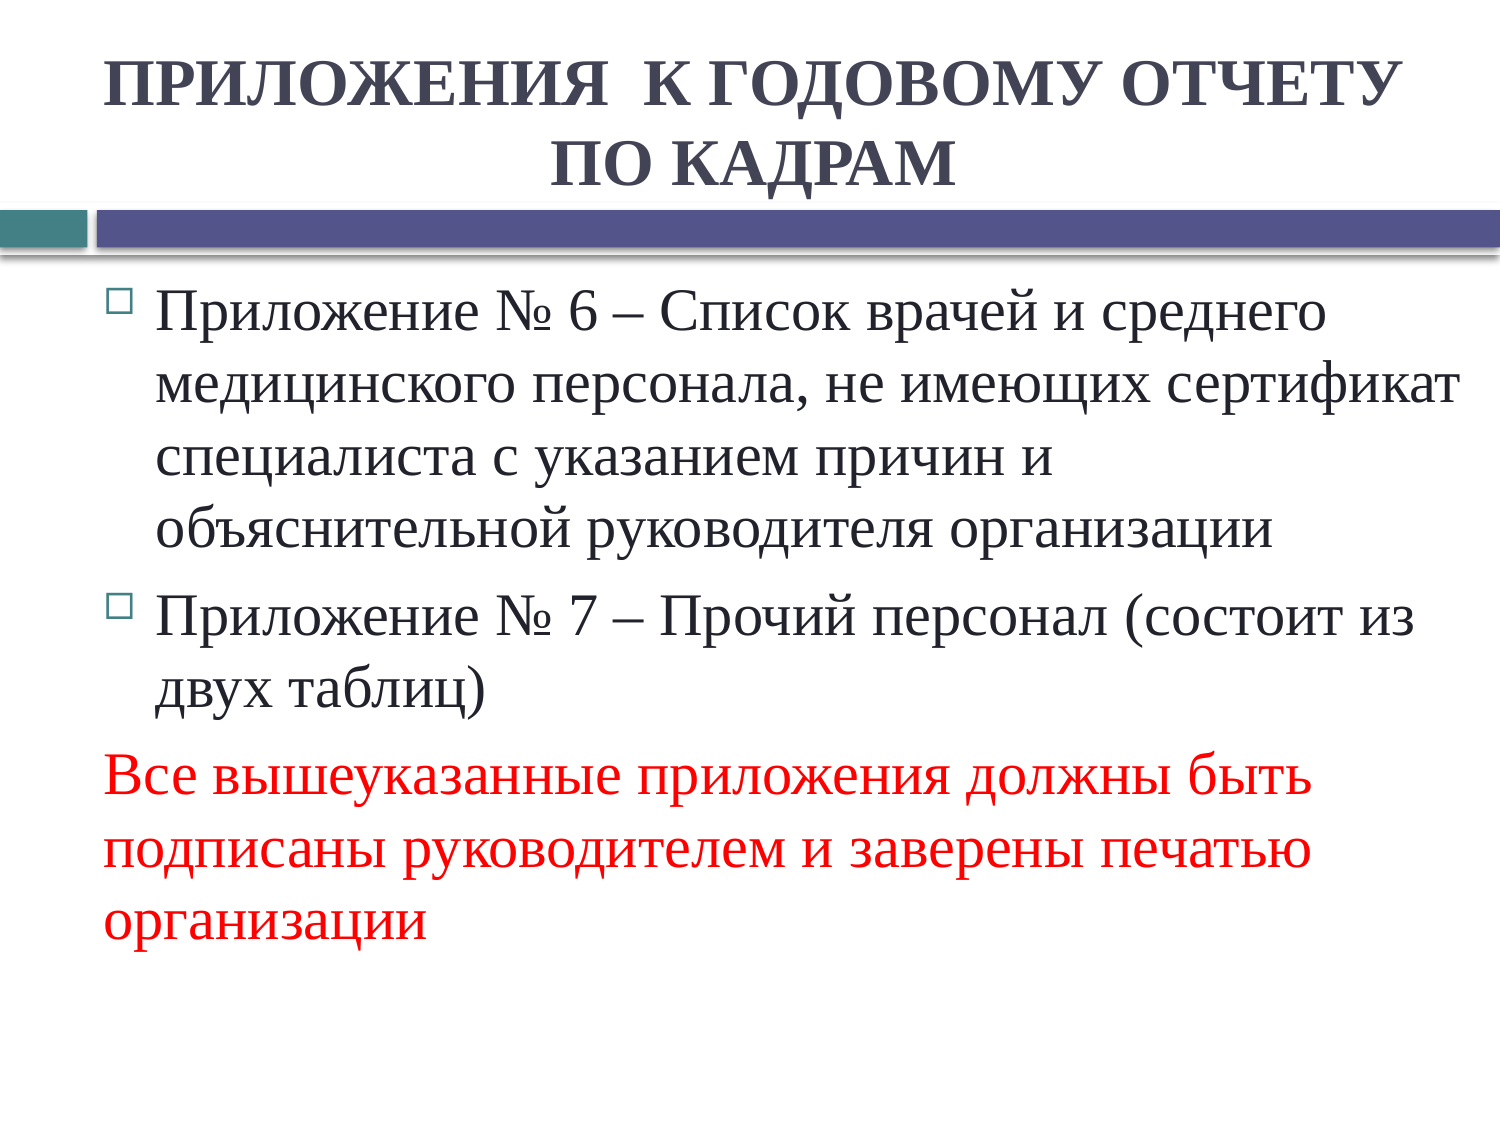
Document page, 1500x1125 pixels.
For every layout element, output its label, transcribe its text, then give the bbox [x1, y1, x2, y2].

list Приложение № 6 – Список врачей и среднего медицинского персонала, не имеющих сертификат специалиста с указанием причин и объяснительной руководителя организации Приложение № 7 – Прочий персонал (состоит из двух таблиц) Все вышеуказанные приложения должны быть подписаны руководителем и заверены печатью организации [88, 262, 1483, 1106]
title ПРИЛОЖЕНИЯ К ГОДОВОМУ ОТЧЕТУ ПО КАДРАМ [70, 37, 1438, 200]
